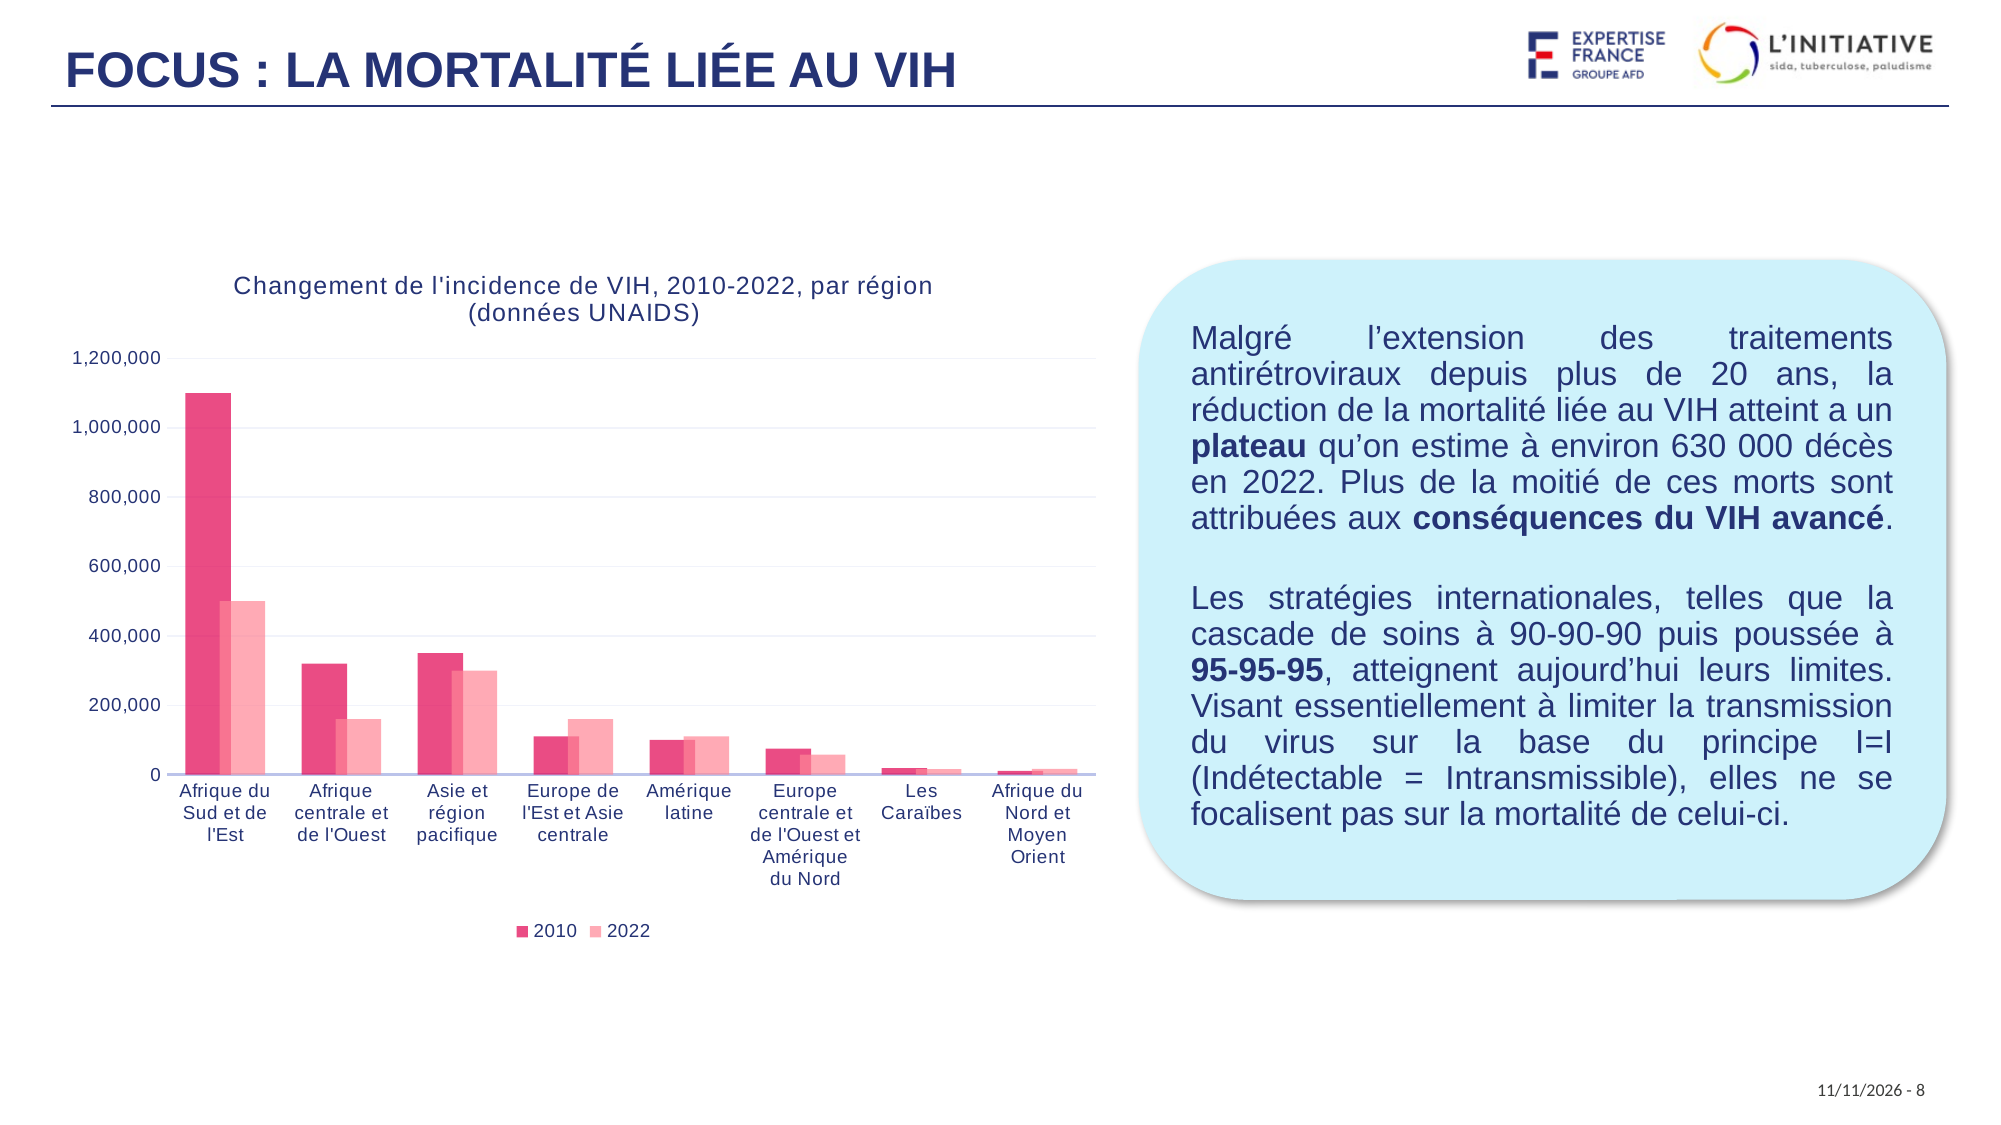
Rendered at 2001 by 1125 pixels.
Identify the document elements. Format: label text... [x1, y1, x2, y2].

list Malgré l’extension des traitements antirétroviraux depuis plus de 20 ans, la réduction de la mortalité liée au VIH atteint a un plateau qu’on estime à environ 630 000 décès en 2022. Plus de la moitié de ces morts sont attribuées aux conséquences du VIH avancé. Les stratégies internationales, telles que la cascade de soins à 90-90-90 puis poussée à 95-95-95, atteignent aujourd’hui leurs limites. Visant essentiellement à limiter la transmission du virus sur la base du principe I=I (Indétectable = Intransmissible), elles ne se focalisent pas sur la mortalité de celui-ci. [1175, 313, 1910, 847]
text_box [1138, 259, 1947, 900]
title Focus : La mortalité liée au vih [50, 15, 1950, 106]
picture [1514, 0, 1956, 106]
chart [50, 243, 1117, 949]
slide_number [742, 1058, 1940, 1119]
